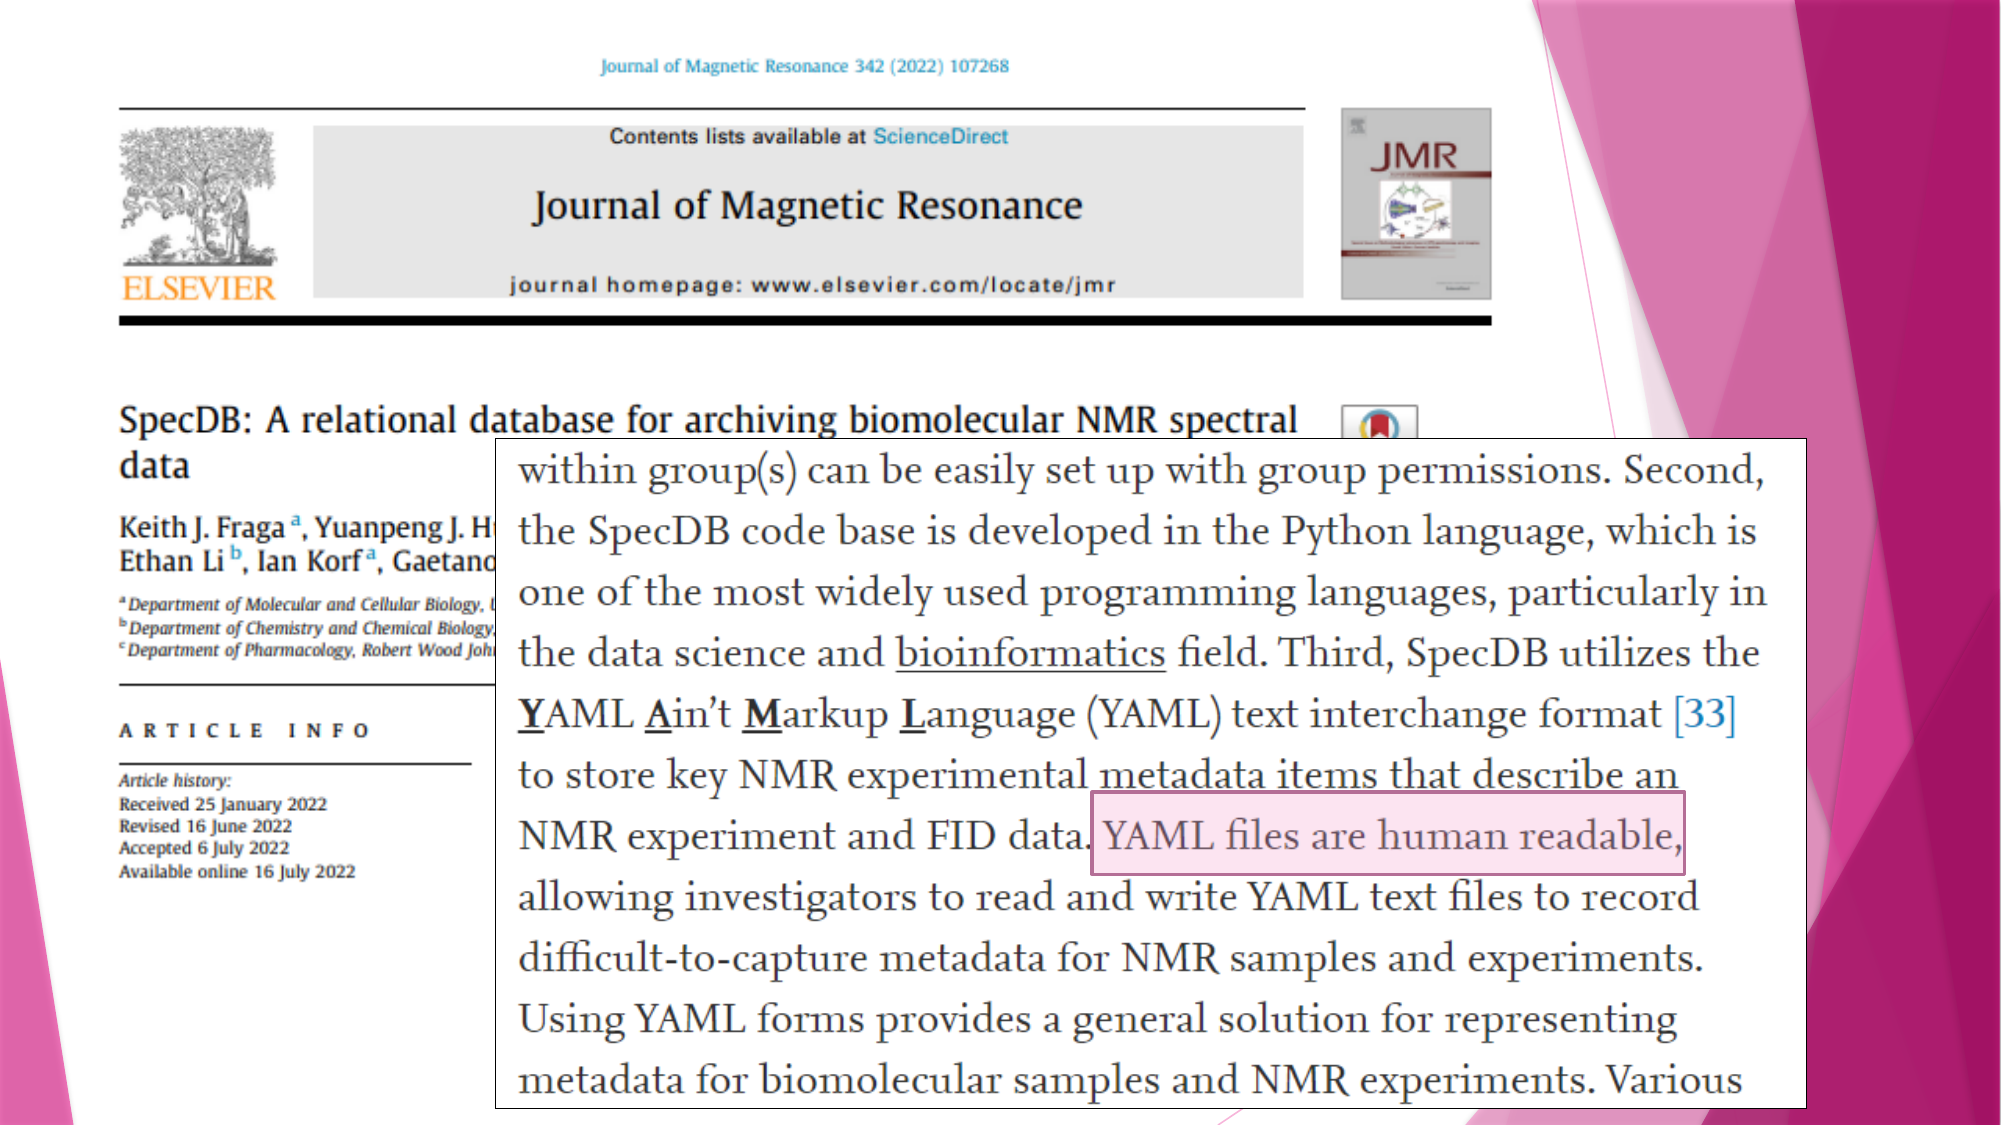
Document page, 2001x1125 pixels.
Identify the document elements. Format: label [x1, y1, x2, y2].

picture [494, 437, 1807, 1109]
list [86, 44, 1506, 907]
